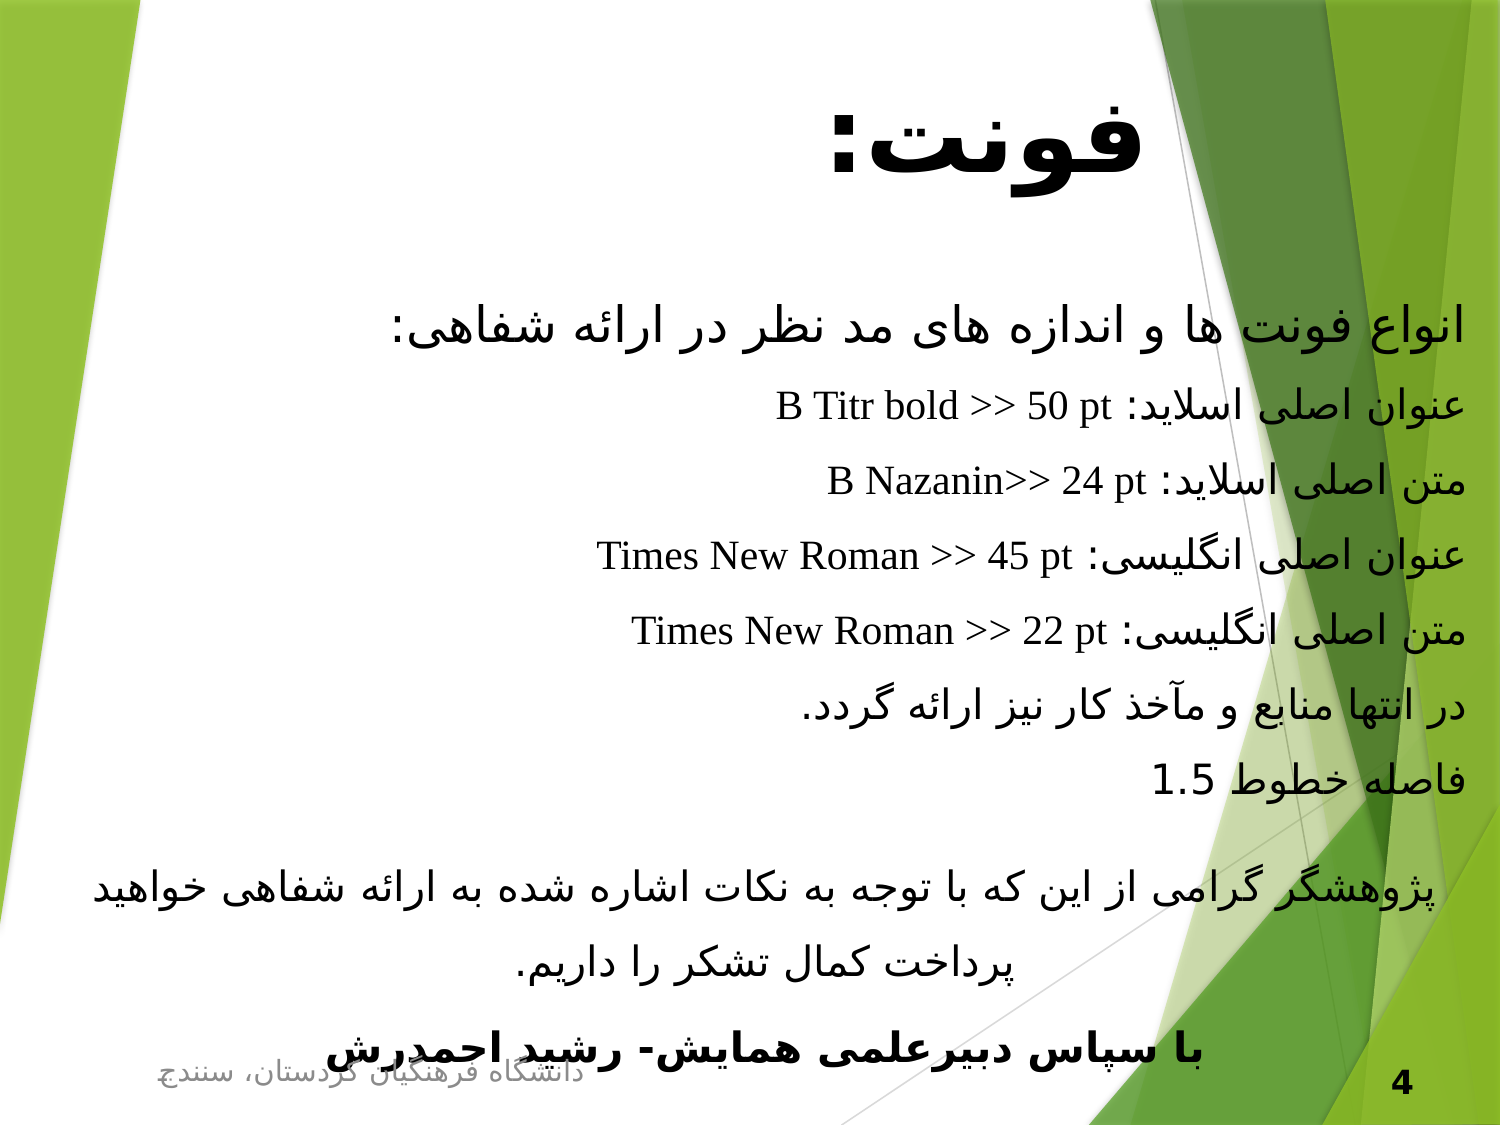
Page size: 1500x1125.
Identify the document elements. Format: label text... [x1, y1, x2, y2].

footer دانشگاه فرهنگیان کردستان، سنندج [0, 1040, 751, 1101]
text_box پژوهشگر گرامی از این که با توجه به نکات اشاره شده به ارائه شفاهی خواهید پرداخت کمال تشکر را داریم. با سپاس دبیرعلمی همایش- رشید احمدرش [29, 827, 1500, 1124]
text_box انواع فونت ها و اندازه های مد نظر در ارائه شفاهی: عنوان اصلی اسلاید: B Titr bold >> 50 pt متن اصلی اسلاید: B Nazanin>> 24 pt عنوان اصلی انگلیسی: Times New Roman >> 45 pt متن اصلی انگلیسی: Times New Roman >> 22 pt در انتها منابع و مآخذ کار نیز ارائه گردد. فاصله خطوط 1.5 [29, 255, 1483, 811]
text_box فونت: [64, 60, 1164, 201]
